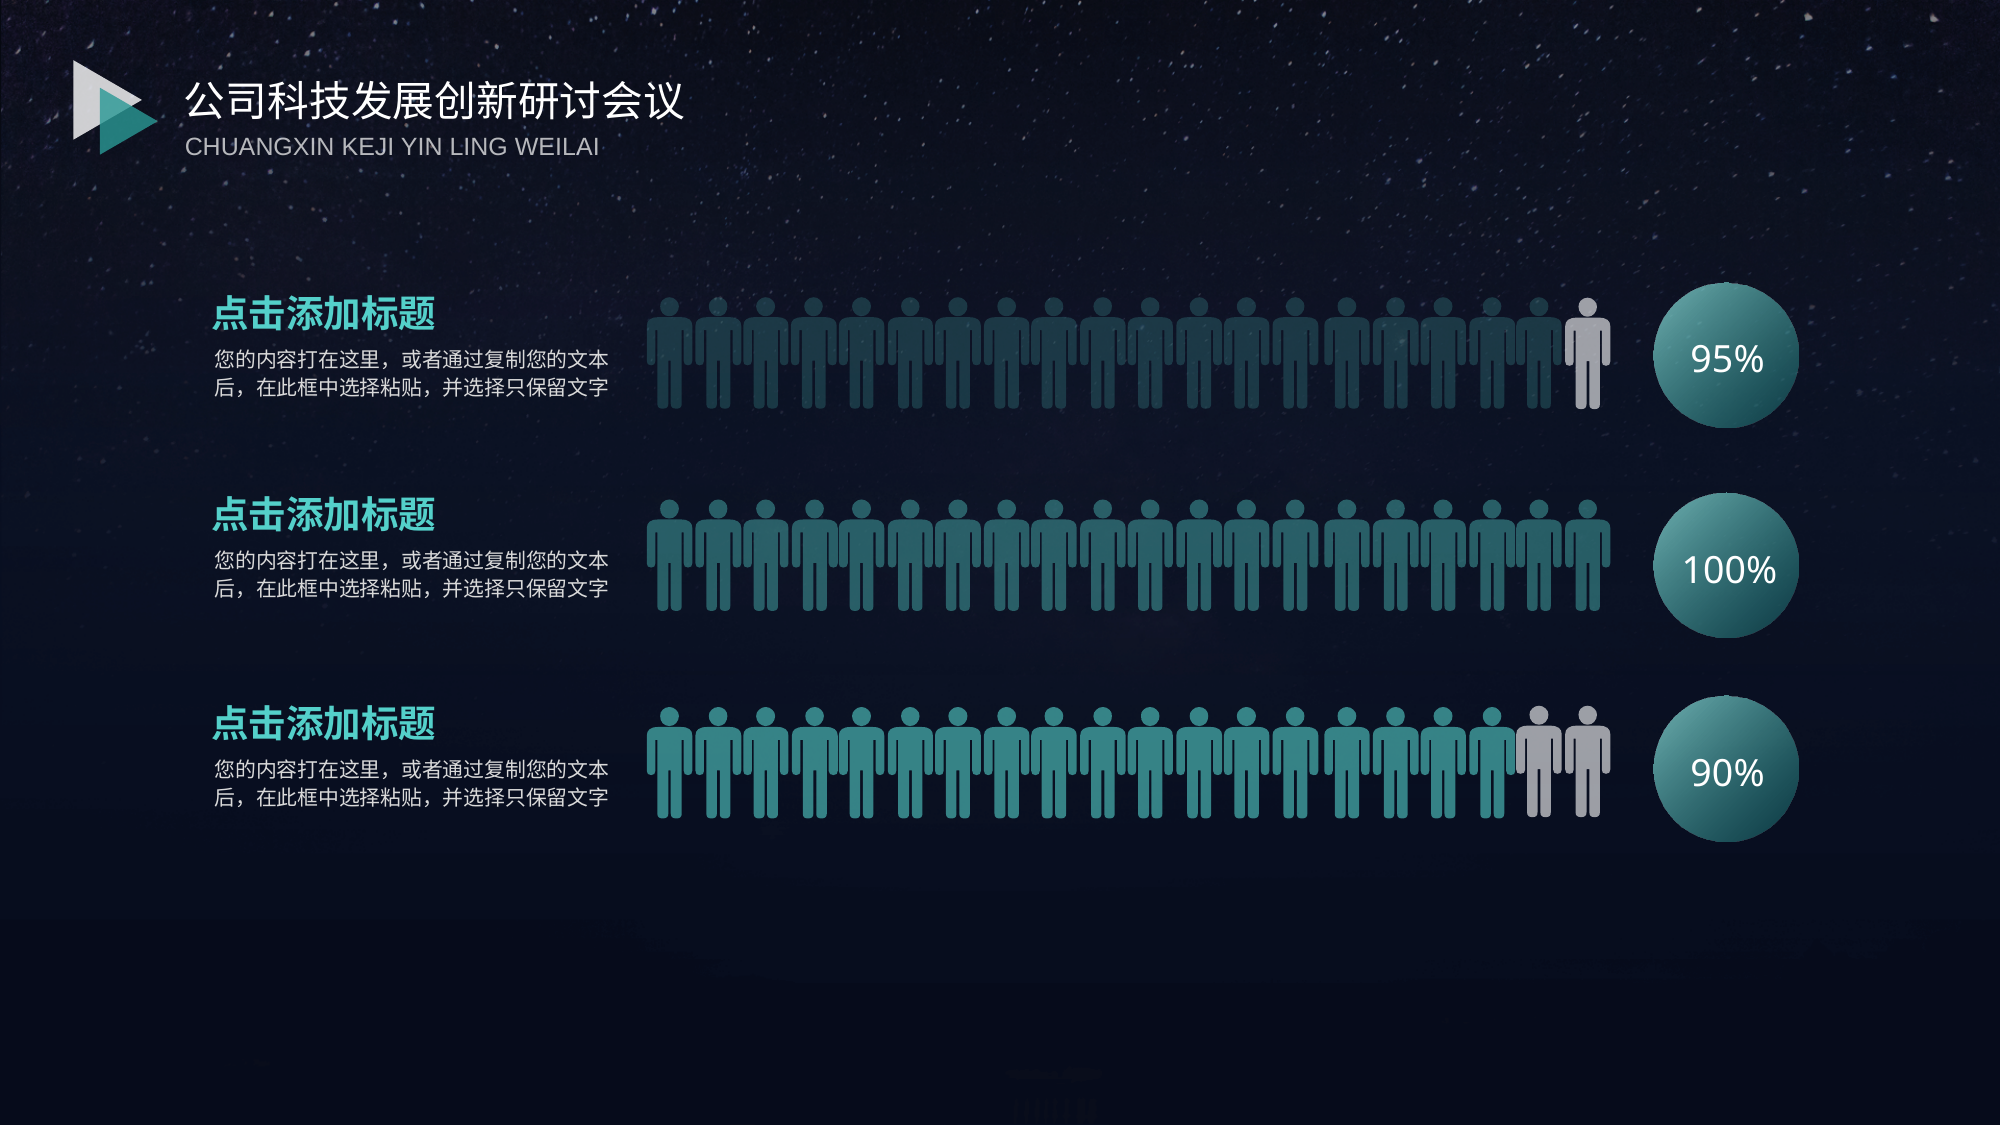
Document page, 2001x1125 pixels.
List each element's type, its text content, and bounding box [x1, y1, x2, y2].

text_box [646, 282, 1799, 428]
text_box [196, 282, 618, 401]
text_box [196, 483, 618, 602]
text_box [646, 695, 1799, 842]
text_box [73, 60, 158, 155]
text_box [196, 692, 618, 811]
text_box CHUANGXIN KEJI YIN LING WEILAI [169, 122, 699, 168]
picture [0, 0, 2000, 1125]
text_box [646, 492, 1799, 638]
text_box 公司科技发展创新研讨会议 [169, 67, 710, 132]
